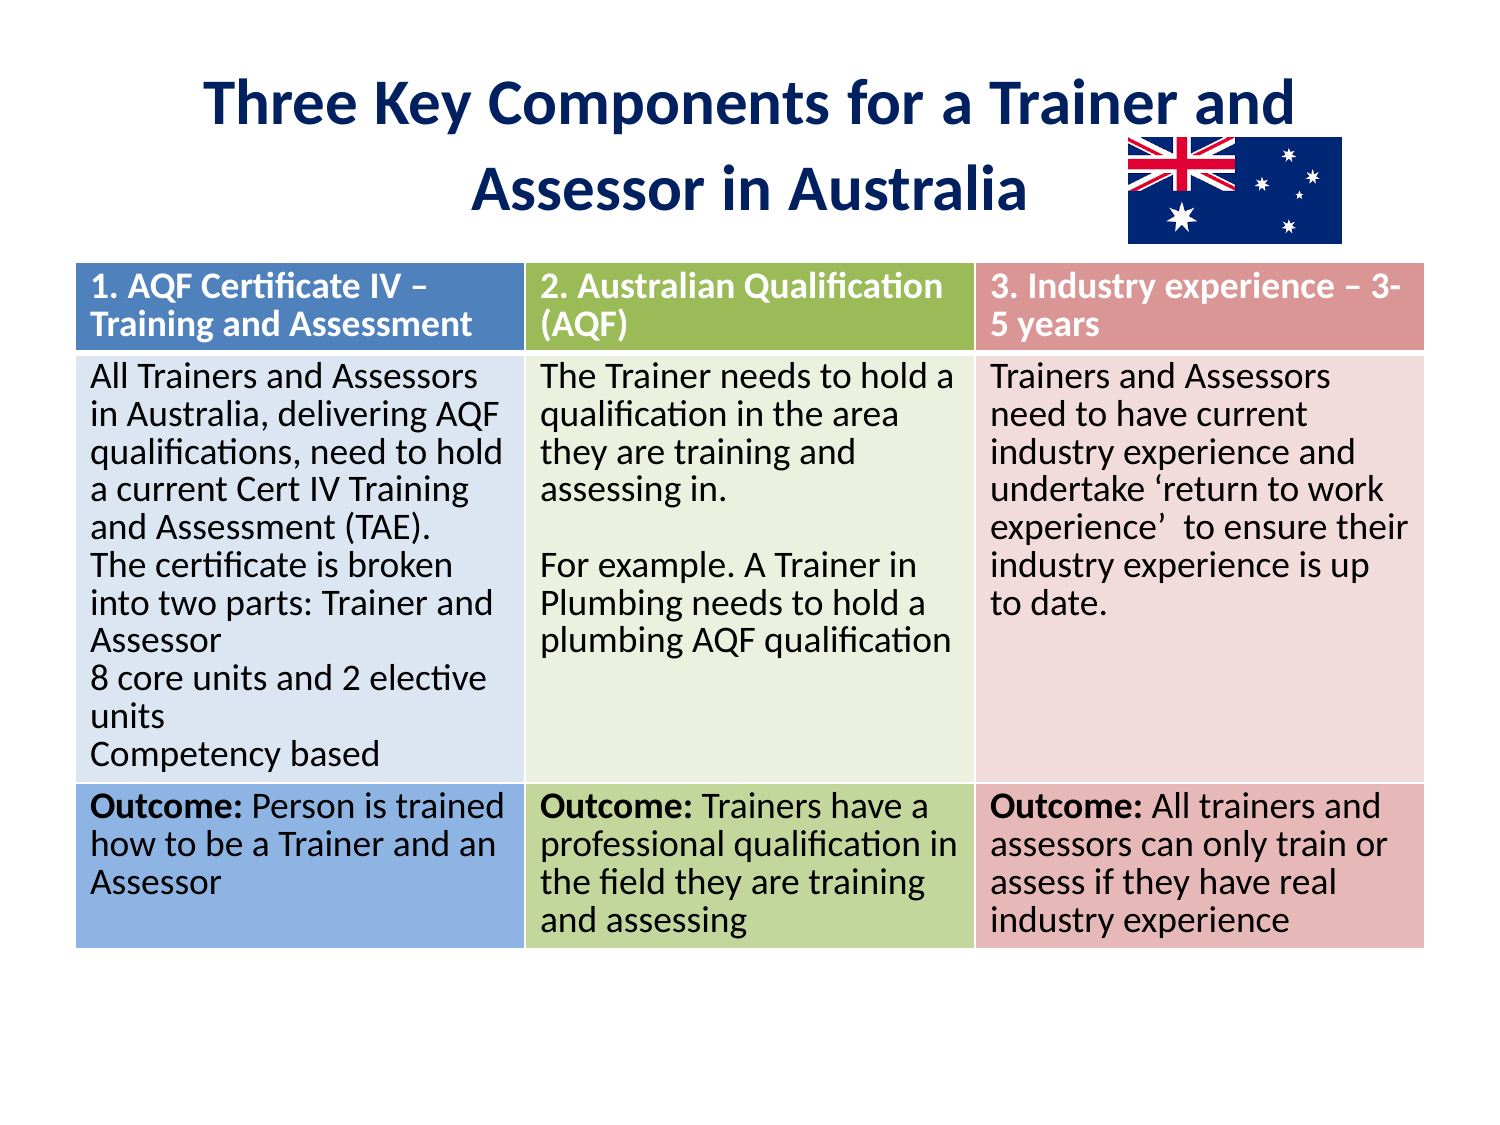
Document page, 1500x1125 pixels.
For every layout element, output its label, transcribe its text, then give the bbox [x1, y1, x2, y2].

table_header 3. Industry experience – 3-5 years [976, 263, 1424, 350]
table_header 1. AQF Certificate IV – Training and Assessment [76, 263, 524, 350]
table_cell Outcome: All trainers and assessors can only train or assess if they have real industry experience [976, 784, 1424, 948]
table_cell Trainers and Assessors need to have current industry experience and undertake ‘return to work experience’ to ensure their industry experience is up to date. [976, 356, 1424, 782]
table_cell Outcome: Trainers have a professional qualification in the field they are training and assessing [526, 784, 974, 948]
picture [1127, 136, 1342, 244]
table_cell Outcome: Person is trained how to be a Trainer and an Assessor [76, 784, 524, 948]
table_cell All Trainers and Assessors in Australia, delivering AQF qualifications, need to hold a current Cert IV Training and Assessment (TAE). The certificate is broken into two parts: Trainer and Assessor 8 core units and 2 elective units Competency based [76, 356, 524, 782]
title Three Key Components for a Trainer and Assessor in Australia [75, 45, 1425, 233]
table_header 2. Australian Qualification (AQF) [526, 263, 974, 350]
table_cell The Trainer needs to hold a qualification in the area they are training and assessing in. For example. A Trainer in Plumbing needs to hold a plumbing AQF qualification [526, 356, 974, 782]
